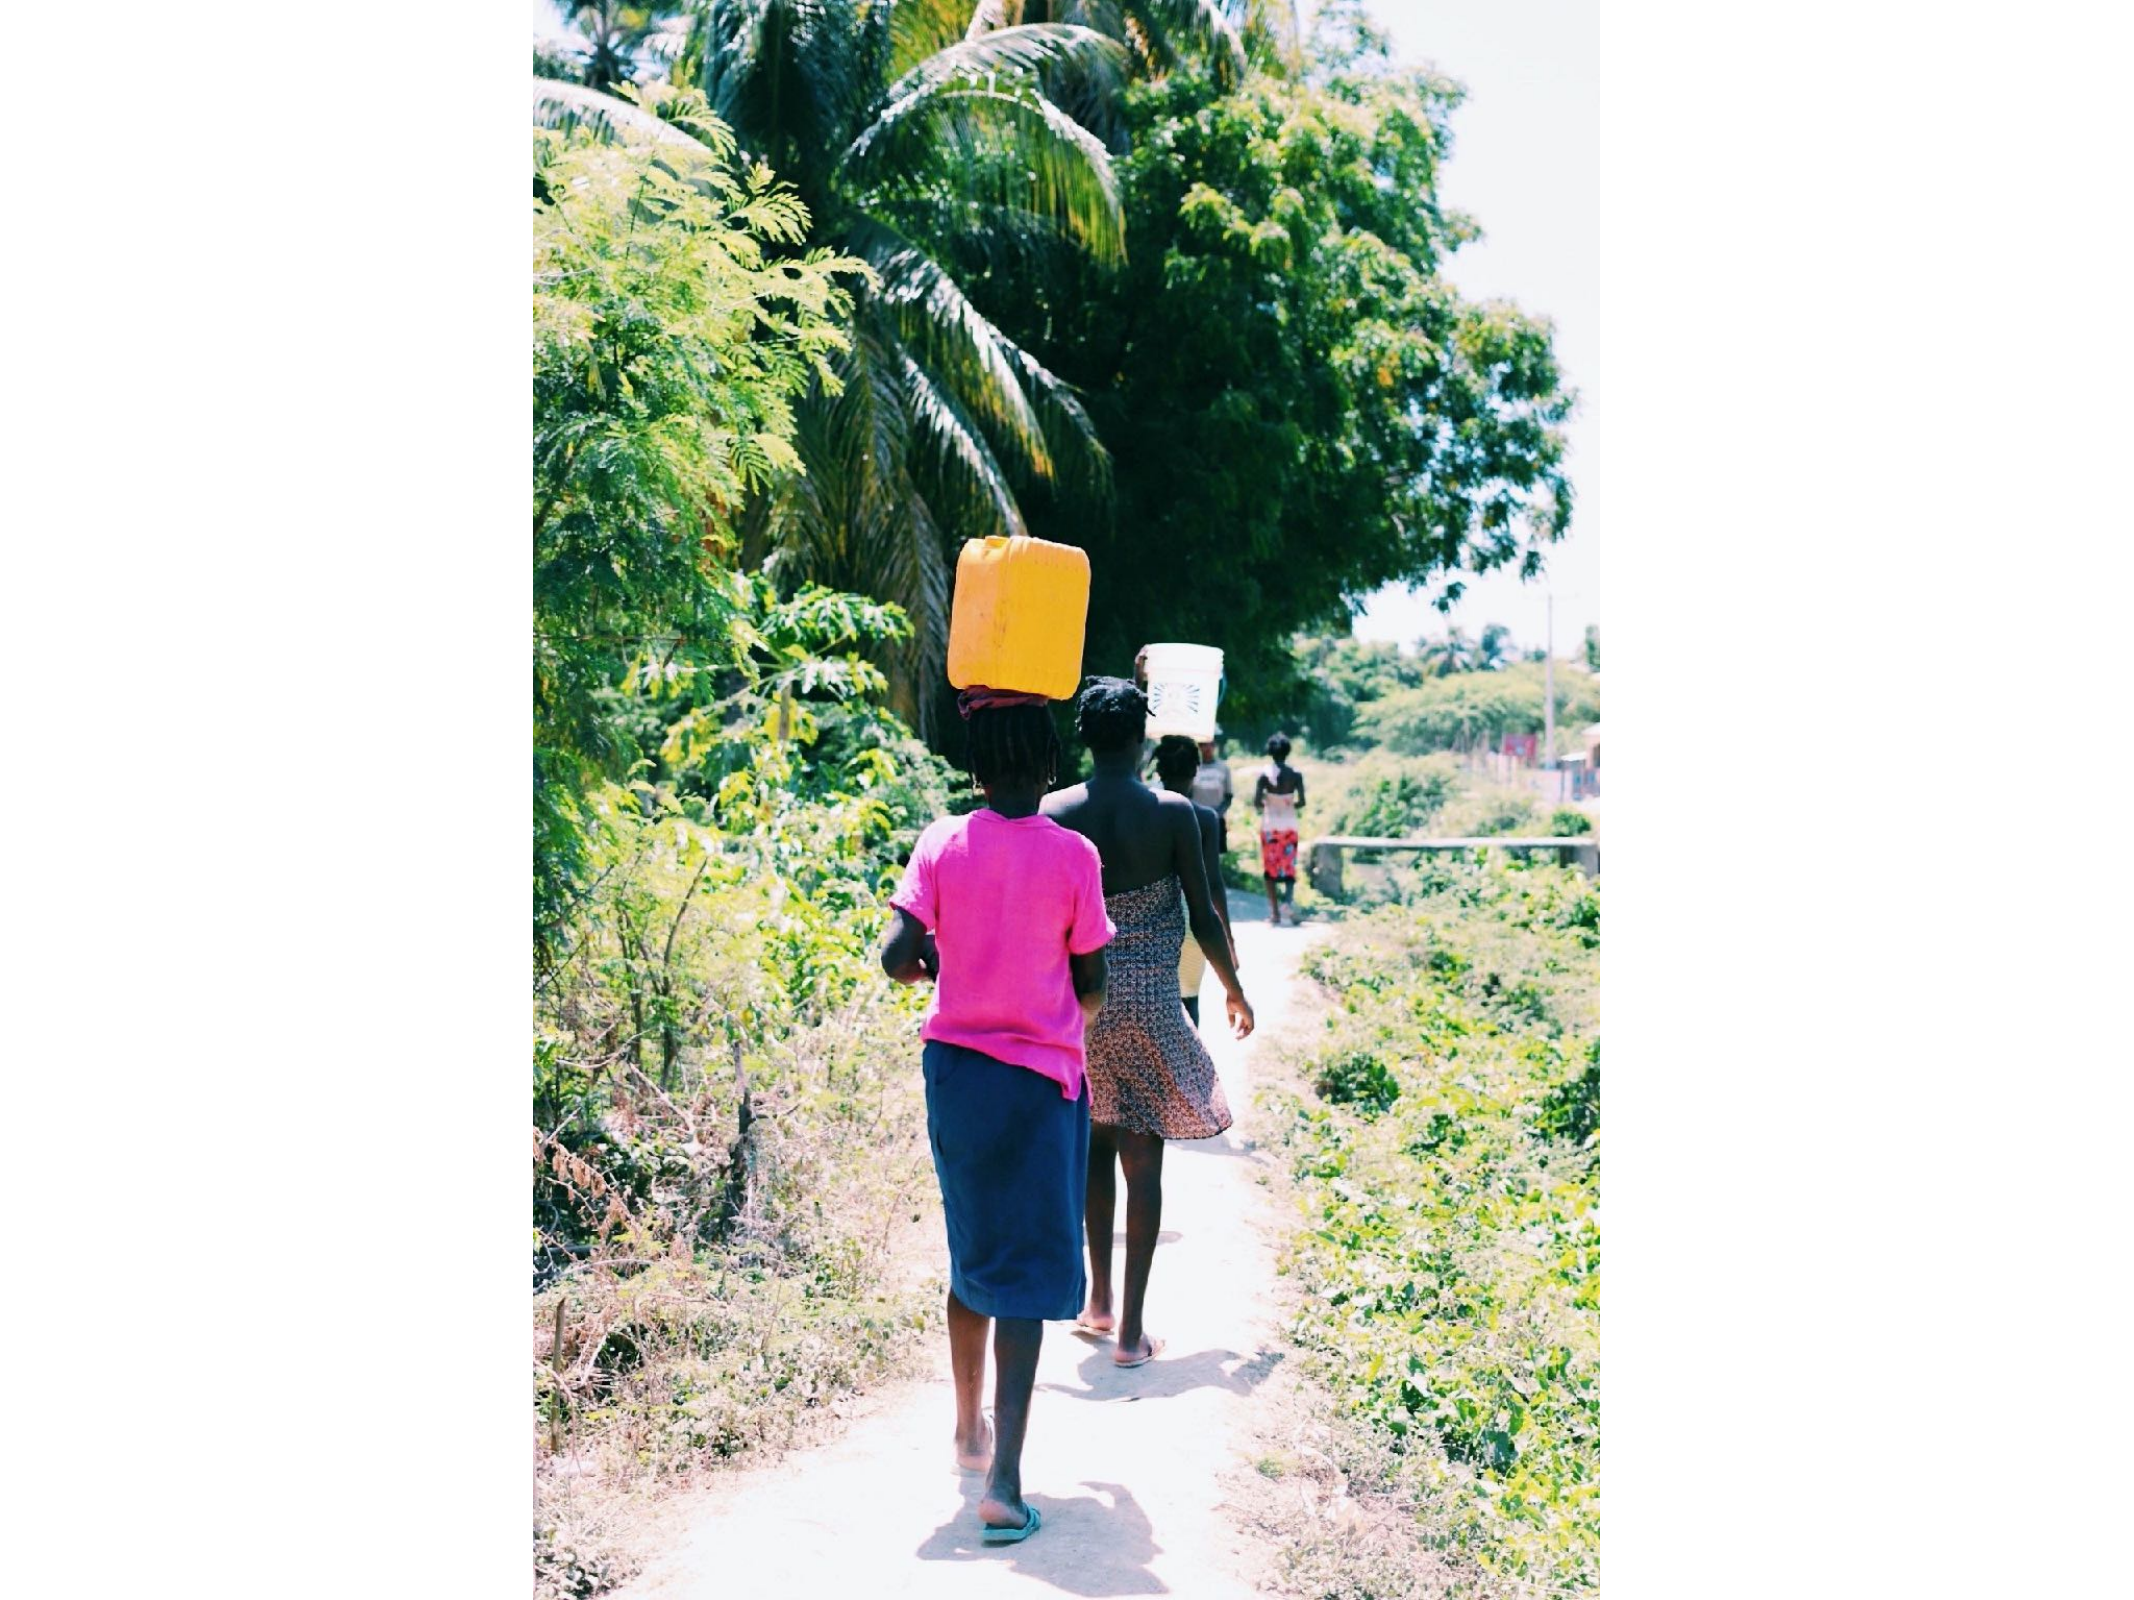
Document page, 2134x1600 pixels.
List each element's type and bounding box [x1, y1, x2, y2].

picture [533, 0, 1601, 1600]
